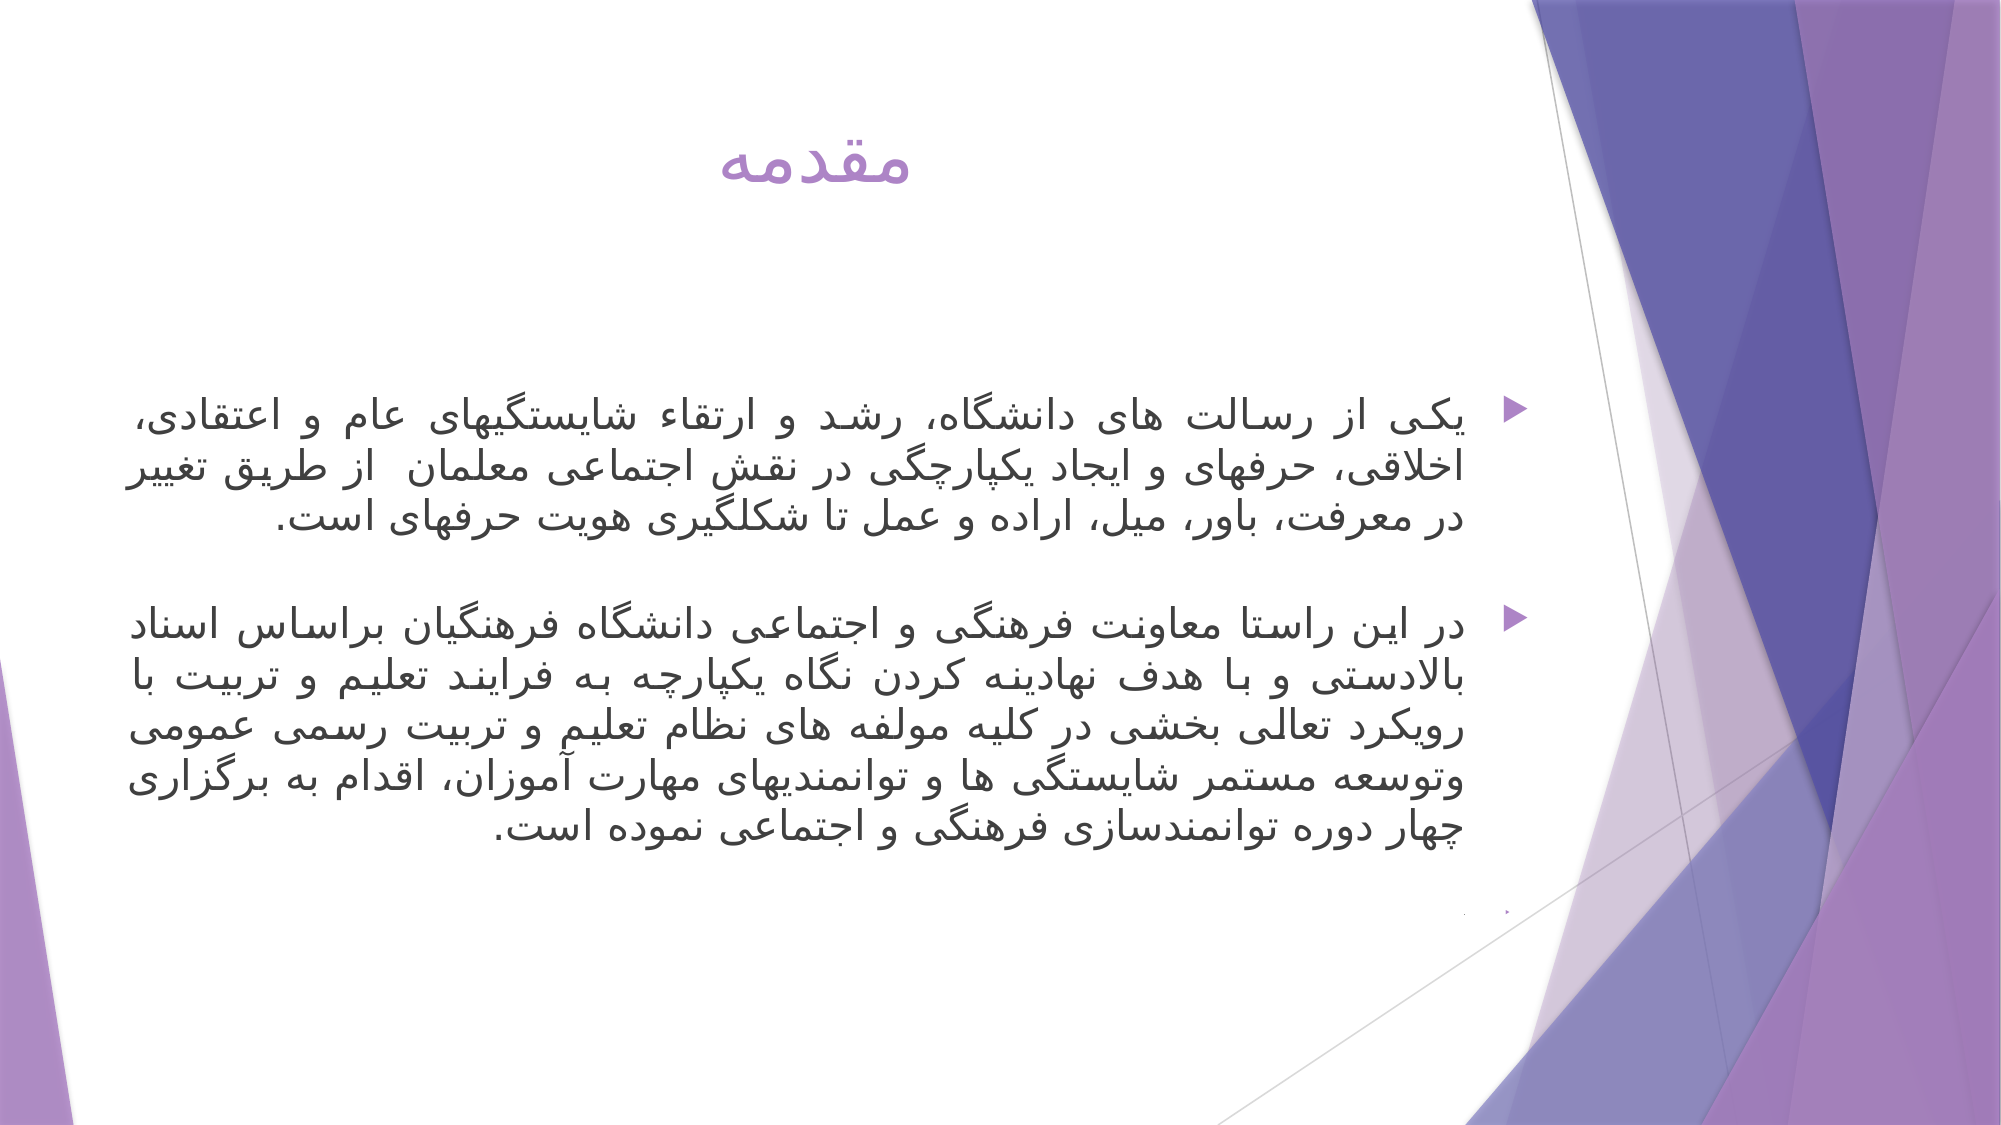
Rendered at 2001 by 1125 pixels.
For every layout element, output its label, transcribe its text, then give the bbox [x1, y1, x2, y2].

title مقدمه [111, 99, 1522, 317]
list یکی از رسالت های دانشگاه، رشد و ارتقاء شایستگی­های عام و اعتقادی، اخلاقی، حرفه­ای و ایجاد یکپارچگی در نقش اجتماعی معلمان از طریق تغییر در معرفت، باور، میل، اراده و عمل تا شکل­گیری هویت حرفه­ای است. در این راستا معاونت فرهنگی و اجتماعی دانشگاه فرهنگیان براساس اسناد بالادستی و با هدف نهادینه کردن نگاه یکپارچه به فرایند تعلیم و تربیت با رویکرد تعالی بخشی در کلیه مولفه های نظام تعلیم و تربیت رسمی عمومی وتوسعه مستمر شایستگی ها و توانمندیهای مهارت آموزان، اقدام به برگزاری چهار دوره توانمندسازی فرهنگی و اجتماعی نموده است. . [111, 354, 1522, 992]
